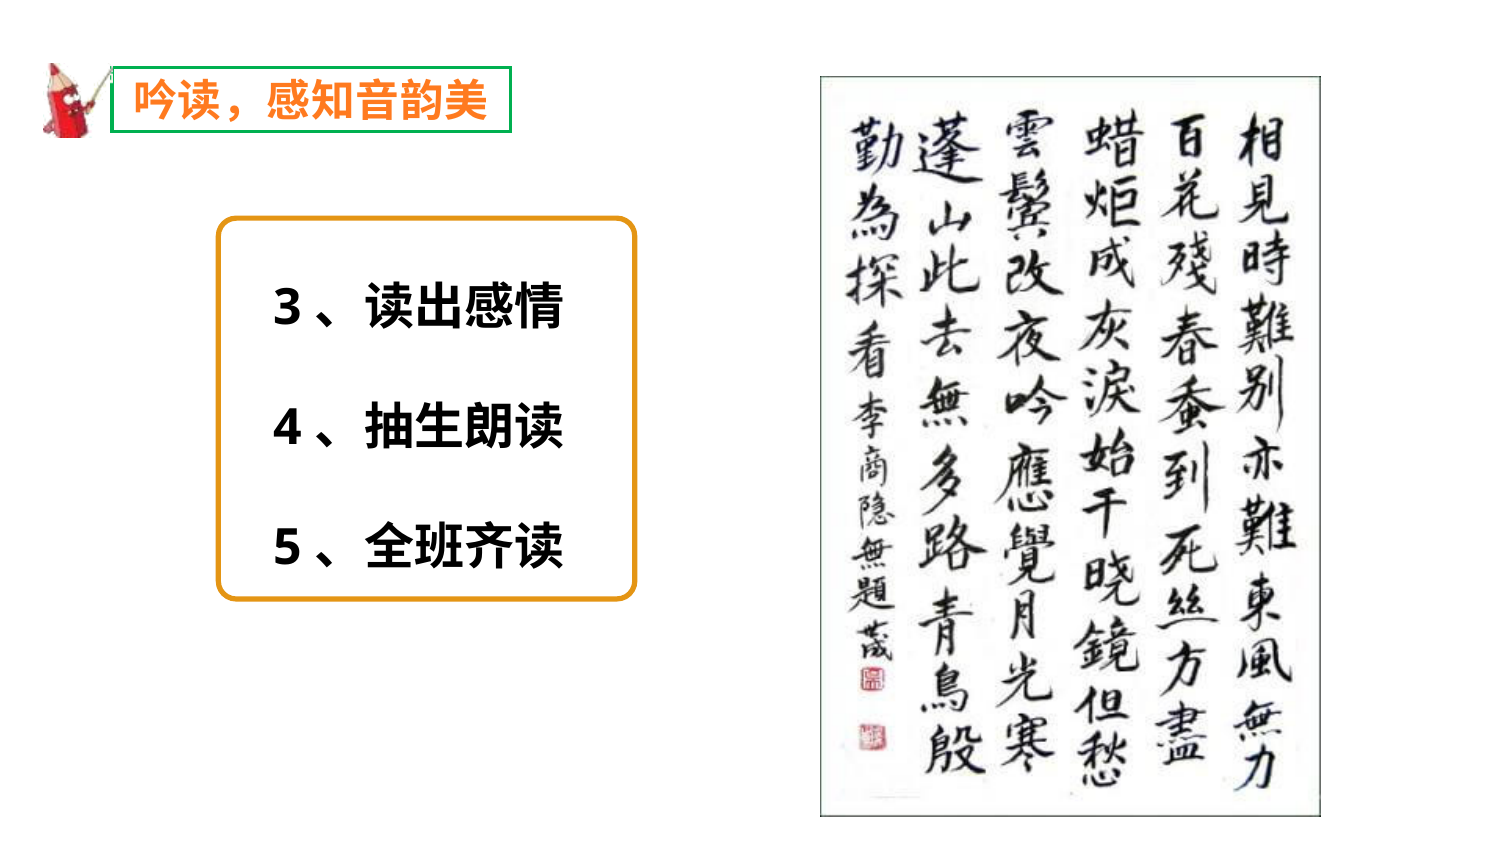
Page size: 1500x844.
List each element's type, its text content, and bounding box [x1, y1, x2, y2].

text_box [218, 218, 635, 599]
text_box 3、读出感情 4、抽生朗读 5、全班齐读 [262, 209, 662, 581]
picture [820, 76, 1321, 817]
picture [43, 63, 113, 138]
text_box 吟读，感知音韵美 [113, 66, 512, 132]
